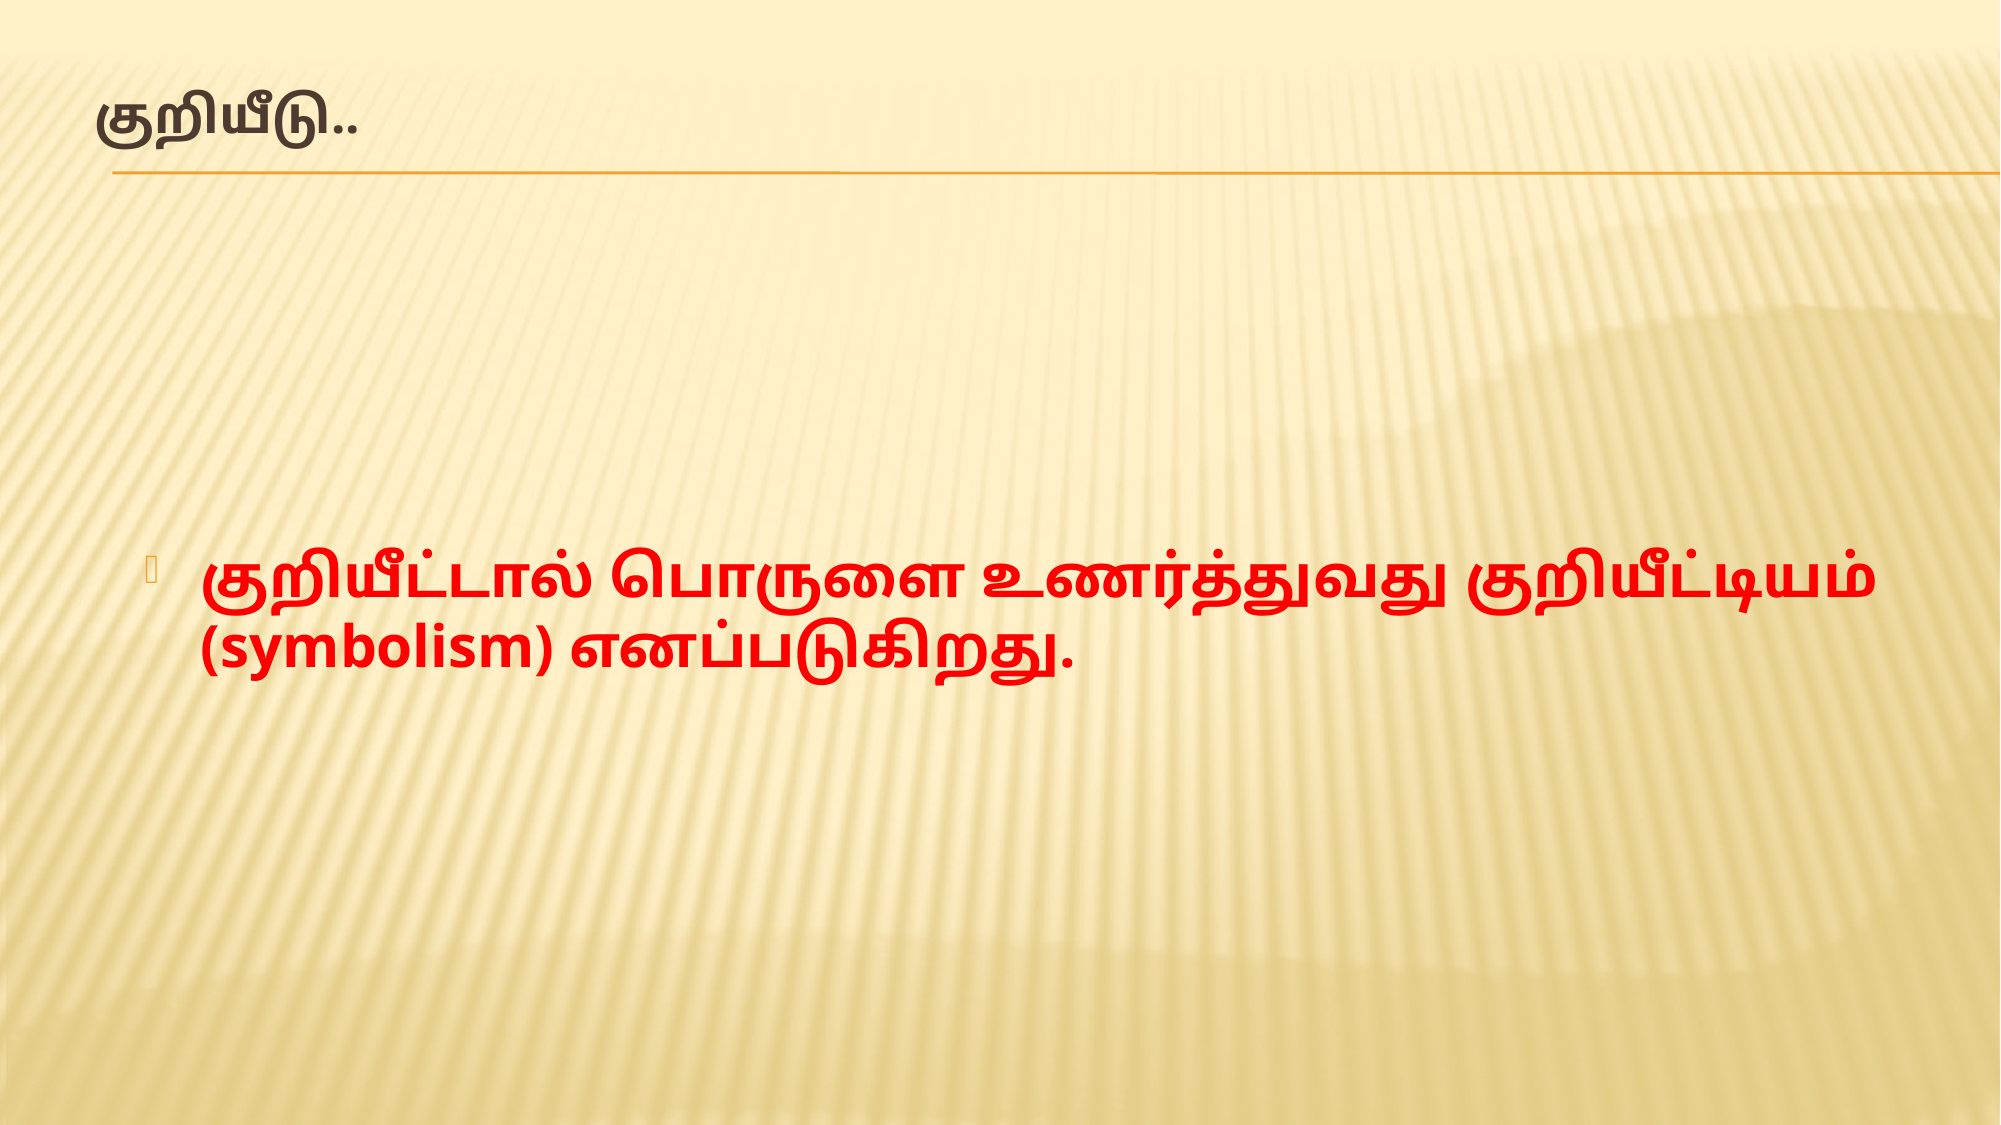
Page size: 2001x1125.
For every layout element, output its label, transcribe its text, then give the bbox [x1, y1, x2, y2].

title குறியீடு.. [66, 75, 1967, 213]
list குறியீட்டால் பொருளை உணர்த்துவது குறியீட்டியம் (symbolism) எனப்படுகிறது. [129, 531, 1894, 798]
